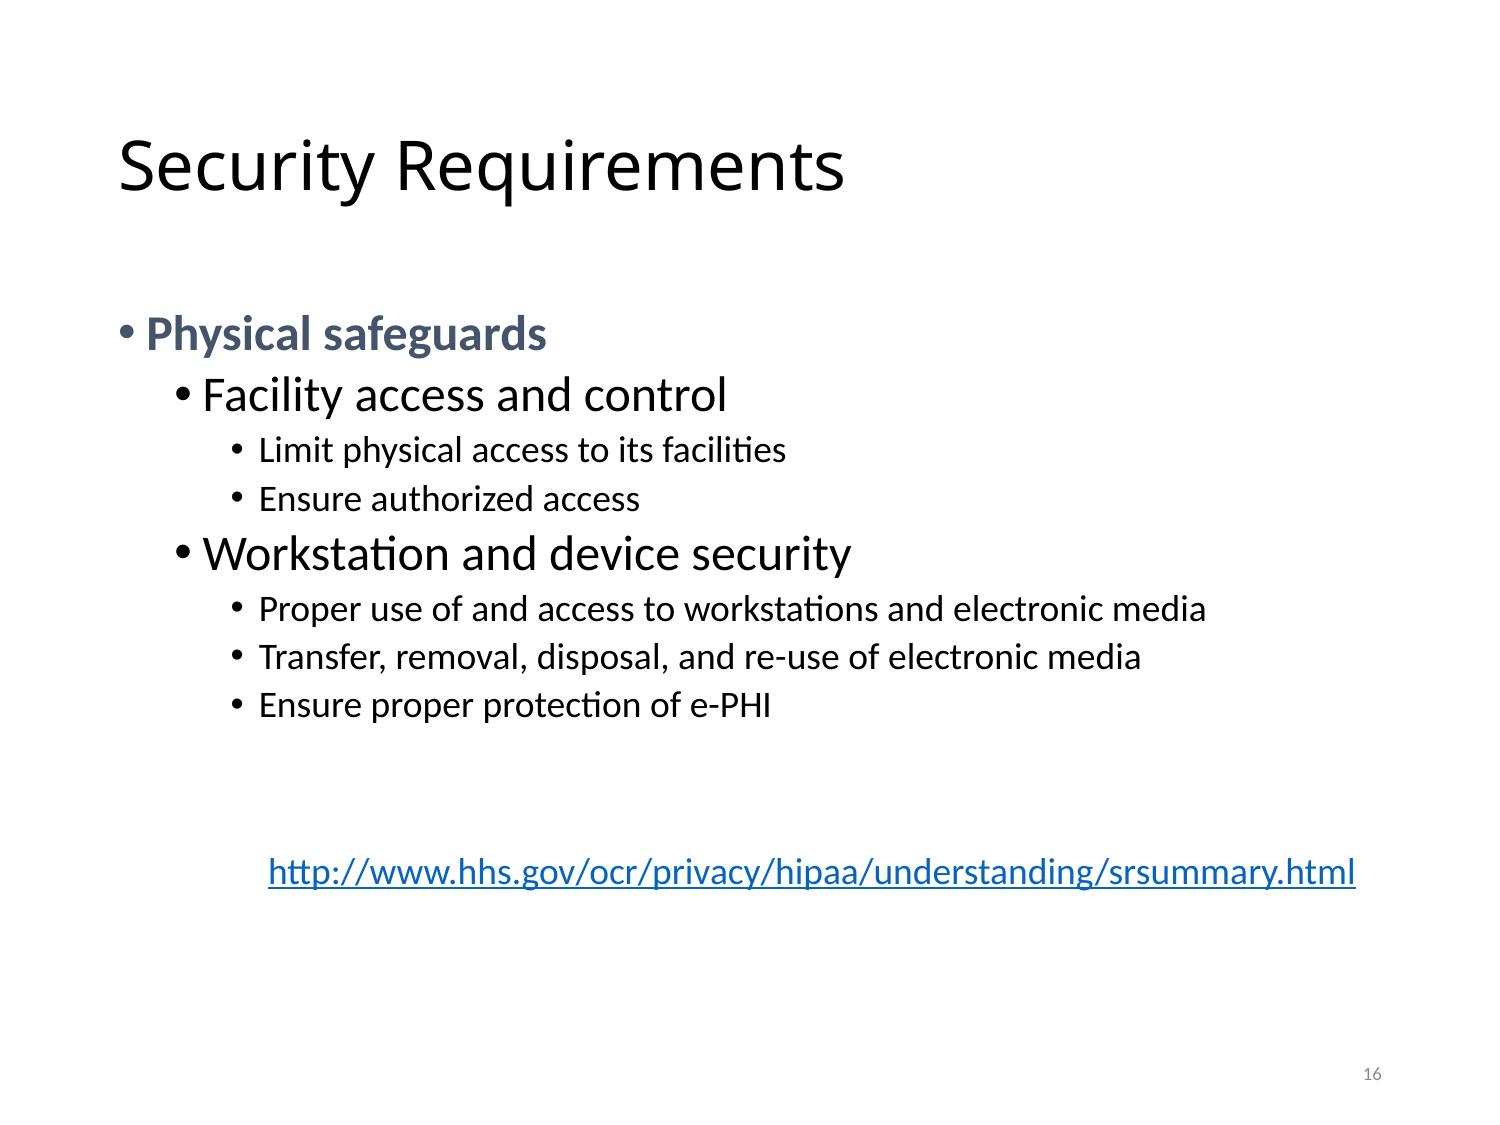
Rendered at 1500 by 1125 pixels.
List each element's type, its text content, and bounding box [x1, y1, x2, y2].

list Physical safeguards Facility access and control Limit physical access to its facilities Ensure authorized access Workstation and device security Proper use of and access to workstations and electronic media Transfer, removal, disposal, and re-use of electronic media Ensure proper protection of e-PHI http://www.hhs.gov/ocr/privacy/hipaa/understanding/srsummary.html [103, 299, 1397, 1014]
title Security Requirements [103, 59, 1397, 278]
slide_number 16 [1059, 1042, 1397, 1103]
